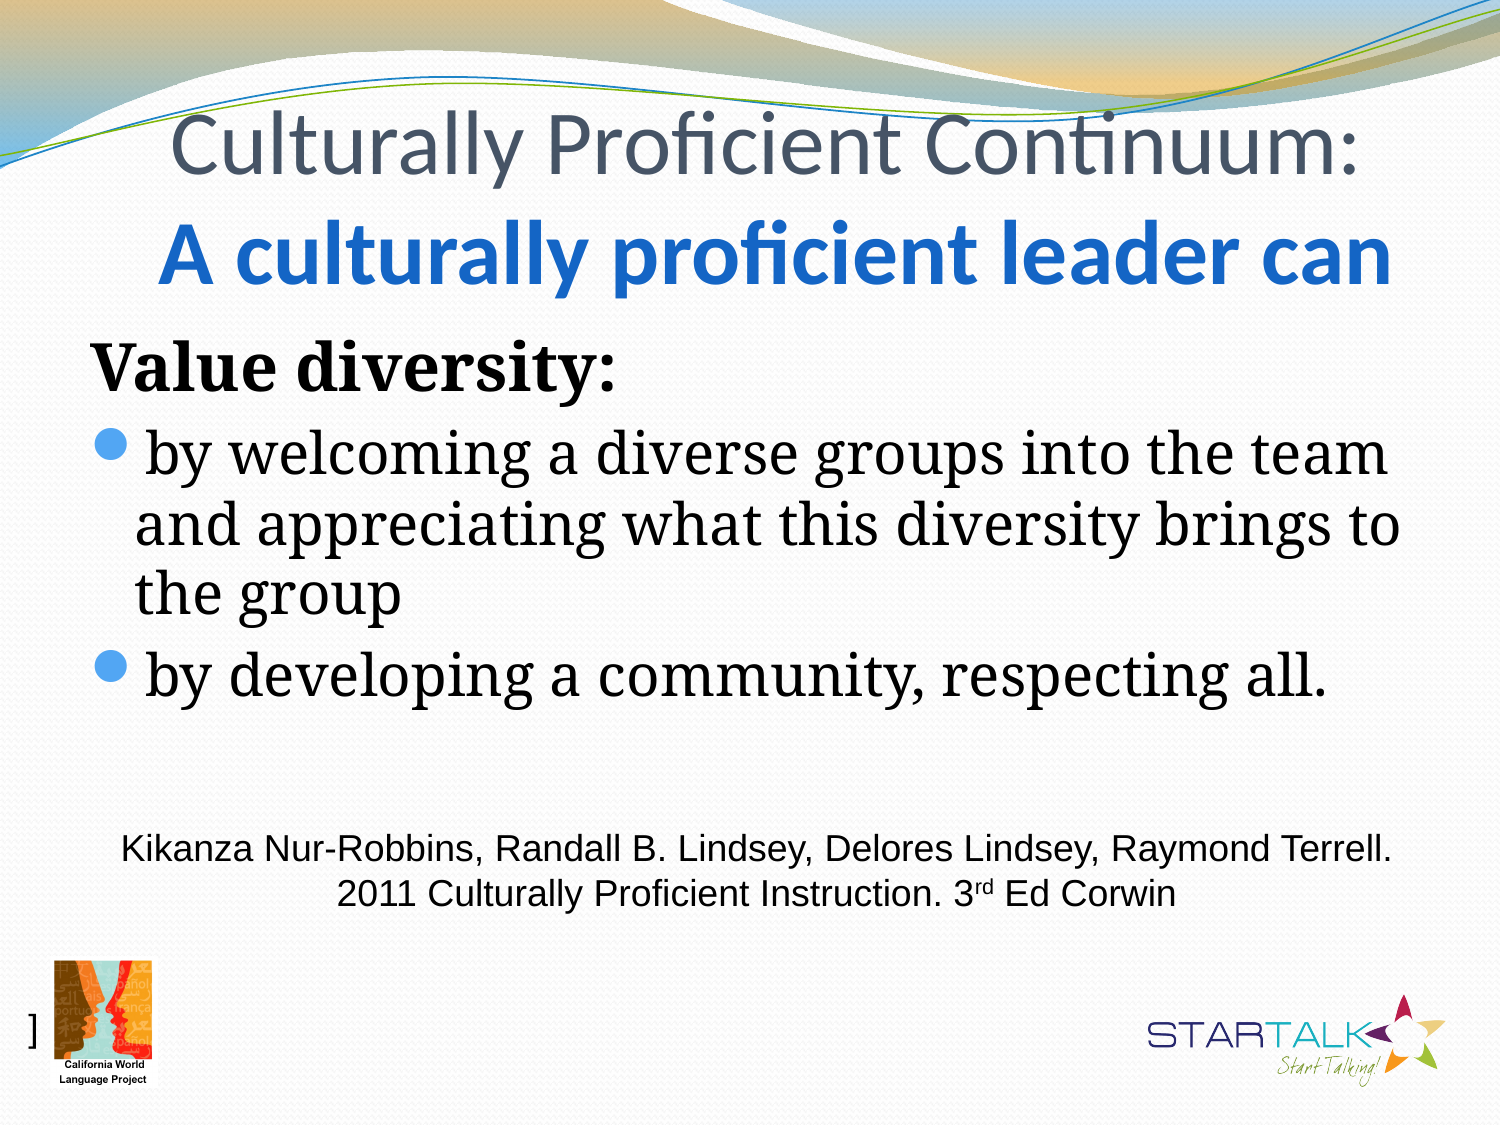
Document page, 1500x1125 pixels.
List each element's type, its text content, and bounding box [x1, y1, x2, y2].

list Value diversity: by welcoming a diverse groups into the team and appreciating what this diversity brings to the group by developing a community, respecting all. [74, 317, 1426, 810]
picture [1148, 1056, 1446, 1087]
title Culturally Proficient Continuum: A culturally proficient leader can [33, 74, 1500, 304]
picture [50, 1056, 158, 1088]
text_box Kikanza Nur-Robbins, Randall B. Lindsey, Delores Lindsey, Raymond Terrell. 2011 Culturally Proficient Instruction. 3rd Ed Corwin ] [13, 816, 1500, 1056]
